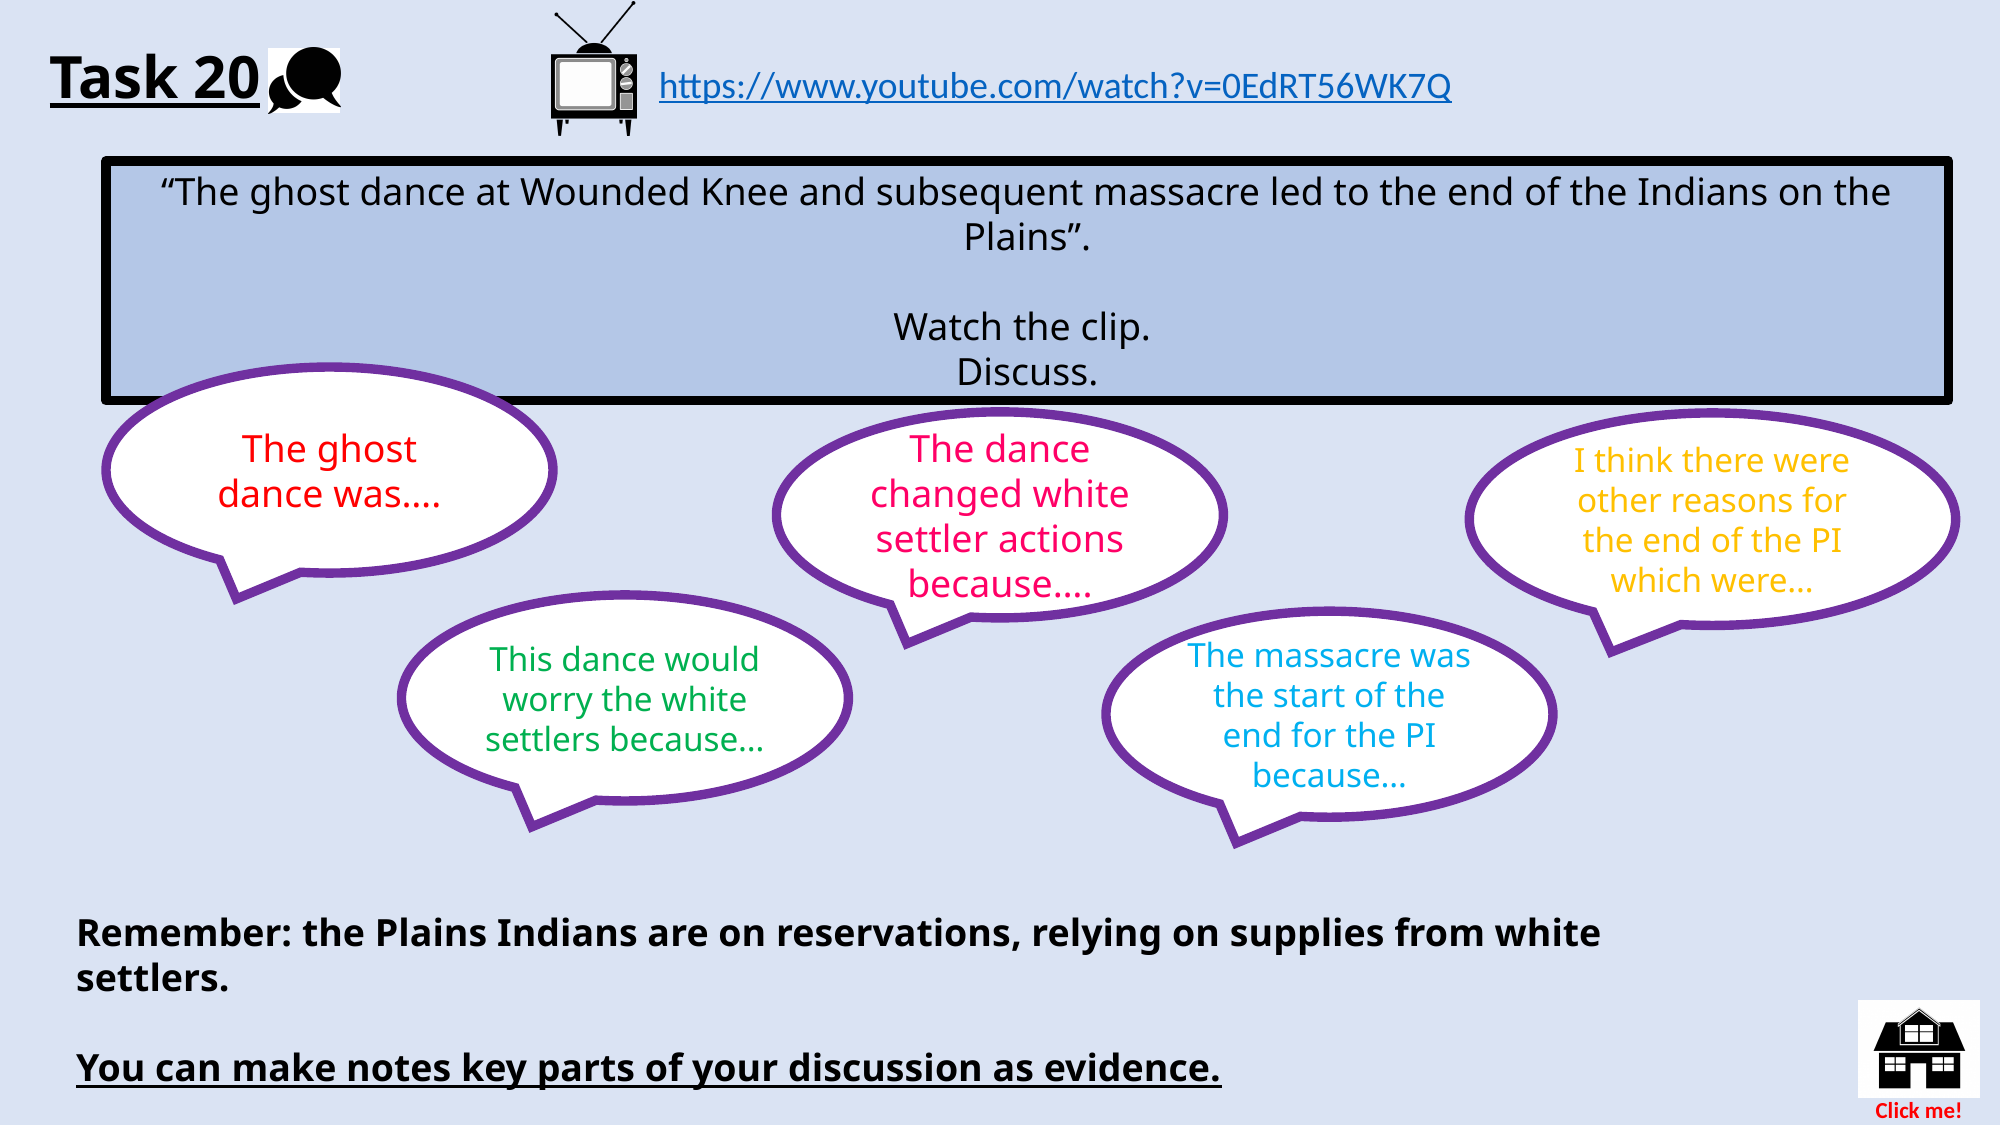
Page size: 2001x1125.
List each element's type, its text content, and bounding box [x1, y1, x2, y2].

text_box Click me! [1858, 1098, 1980, 1125]
text_box Remember: the Plains Indians are on reservations, relying on supplies from white settlers. You can make notes key parts of your discussion as evidence. [61, 901, 1636, 1097]
picture [551, 1, 637, 136]
text_box This dance would worry the white settlers because… [400, 593, 850, 829]
text_box I think there were other reasons for the end of the PI which were… [1468, 411, 1957, 654]
picture [1858, 1000, 1980, 1098]
picture [268, 47, 341, 114]
text_box The massacre was the start of the end for the PI because… [1104, 610, 1555, 845]
text_box The dance changed white settler actions because…. [775, 410, 1225, 646]
text_box The ghost dance was…. [104, 365, 555, 601]
text_box Task 20 [34, 33, 502, 118]
text_box “The ghost dance at Wounded Knee and subsequent massacre led to the end of the Indians on the Plains”. Watch the clip. Discuss. [106, 160, 1949, 401]
text_box https://www.youtube.com/watch?v=0EdRT56WK7Q [637, 46, 1468, 114]
